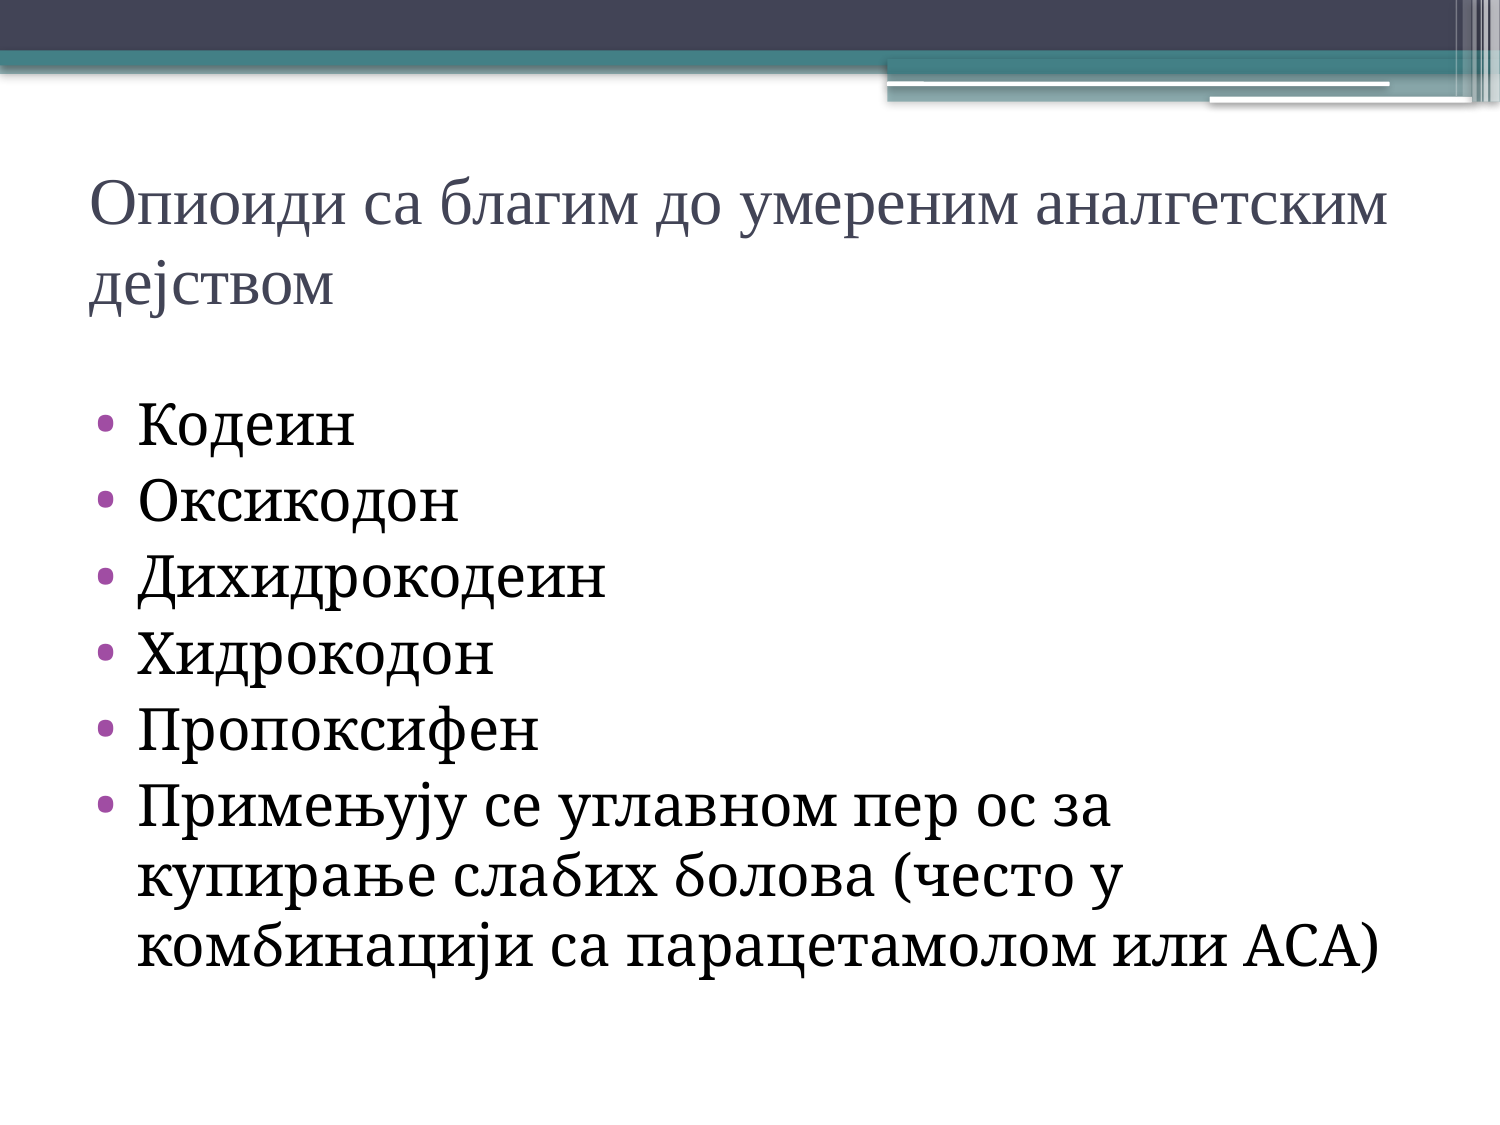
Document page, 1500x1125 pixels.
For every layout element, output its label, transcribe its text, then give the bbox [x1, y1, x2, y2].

title Опиоиди са благим до умереним аналгетским дејством [75, 149, 1425, 325]
list Кодеин Оксикодон Дихидрокодеин Хидрокодон Пропоксифен Примењују се углавном пер ос за купирање слабих болова (често у комбинацији са парацетамолом или АСА) [62, 379, 1413, 1123]
